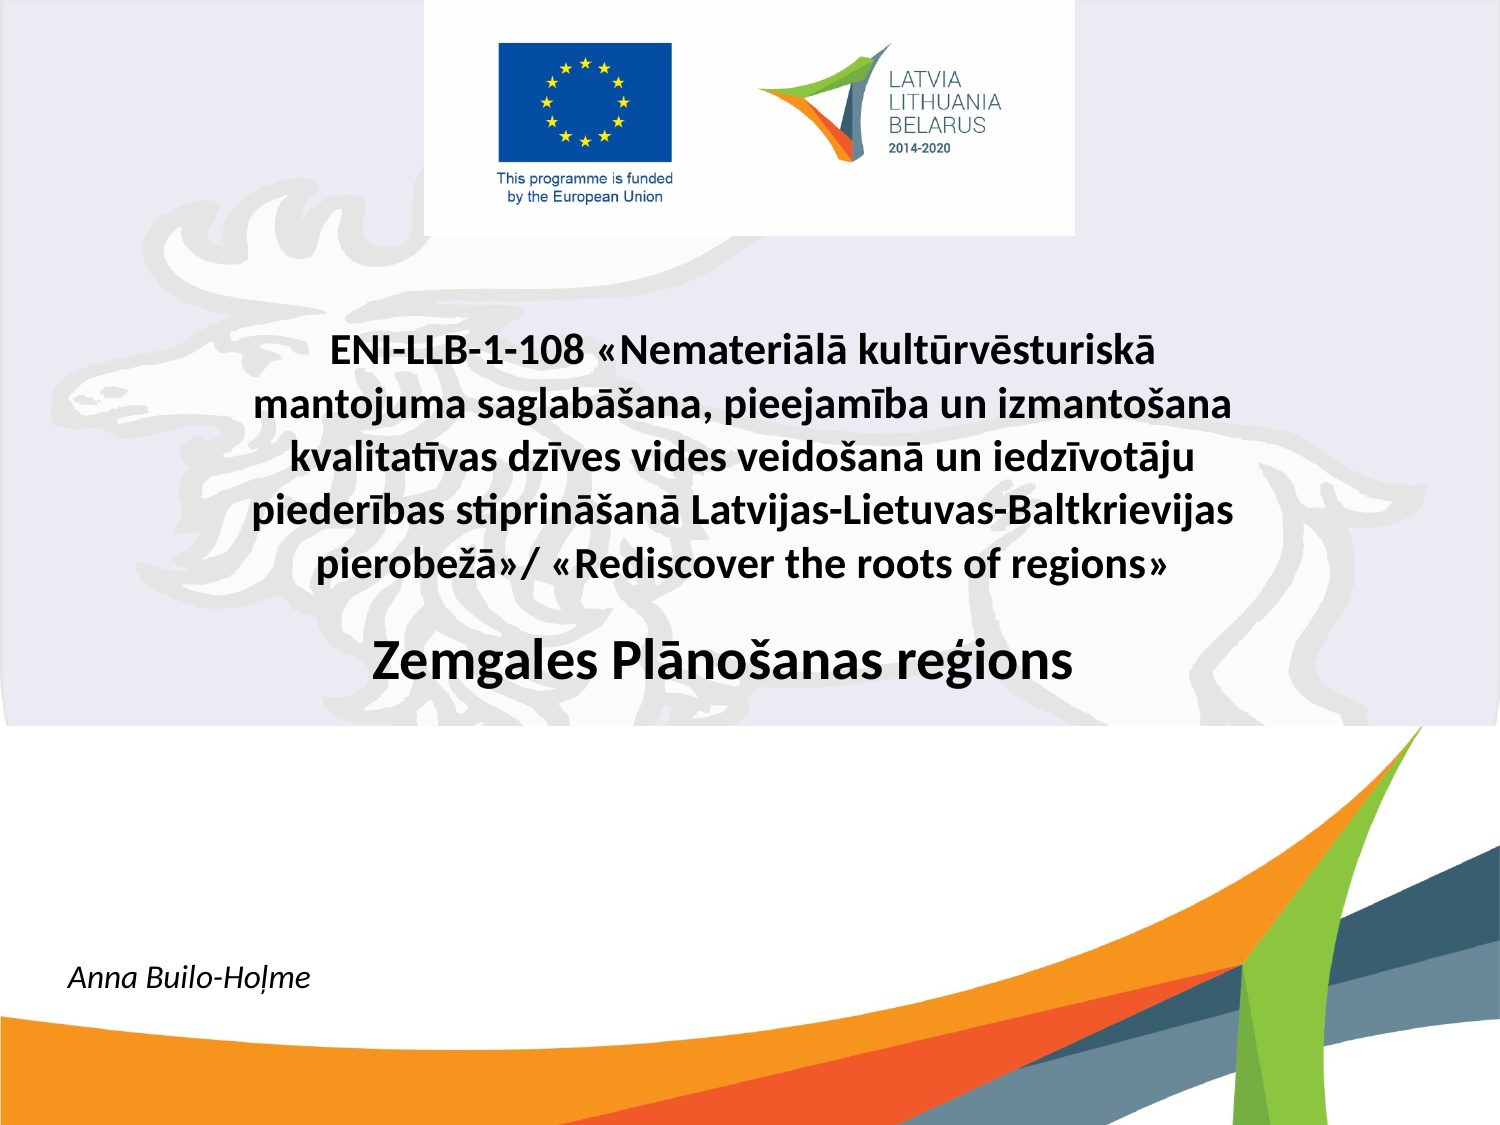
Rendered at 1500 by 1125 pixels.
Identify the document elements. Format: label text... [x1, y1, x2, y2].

picture [424, 0, 1075, 237]
subtitle ENI-LLB-1-108 «Nemateriālā kultūrvēsturiskā mantojuma saglabāšana, pieejamība un izmantošana kvalitatīvas dzīves vides veidošanā un iedzīvotāju piederības stiprināšanā Latvijas-Lietuvas-Baltkrievijas pierobežā»/ «Rediscover the roots of regions» [218, 312, 1269, 601]
title [112, 246, 1388, 488]
picture [0, 726, 1500, 1125]
text_box Zemgales Plānošanas reģions [348, 613, 1099, 699]
